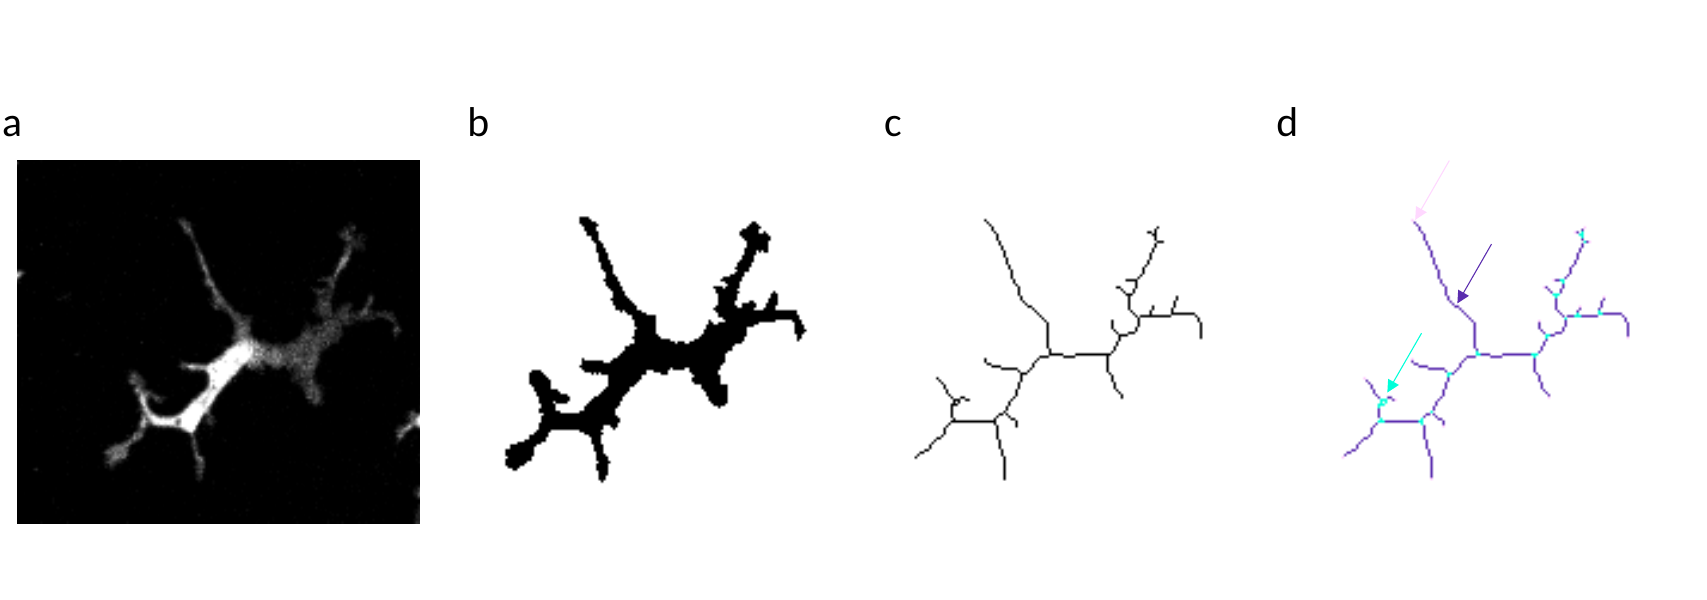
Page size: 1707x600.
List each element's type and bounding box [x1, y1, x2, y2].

text_box [0, 87, 1685, 524]
